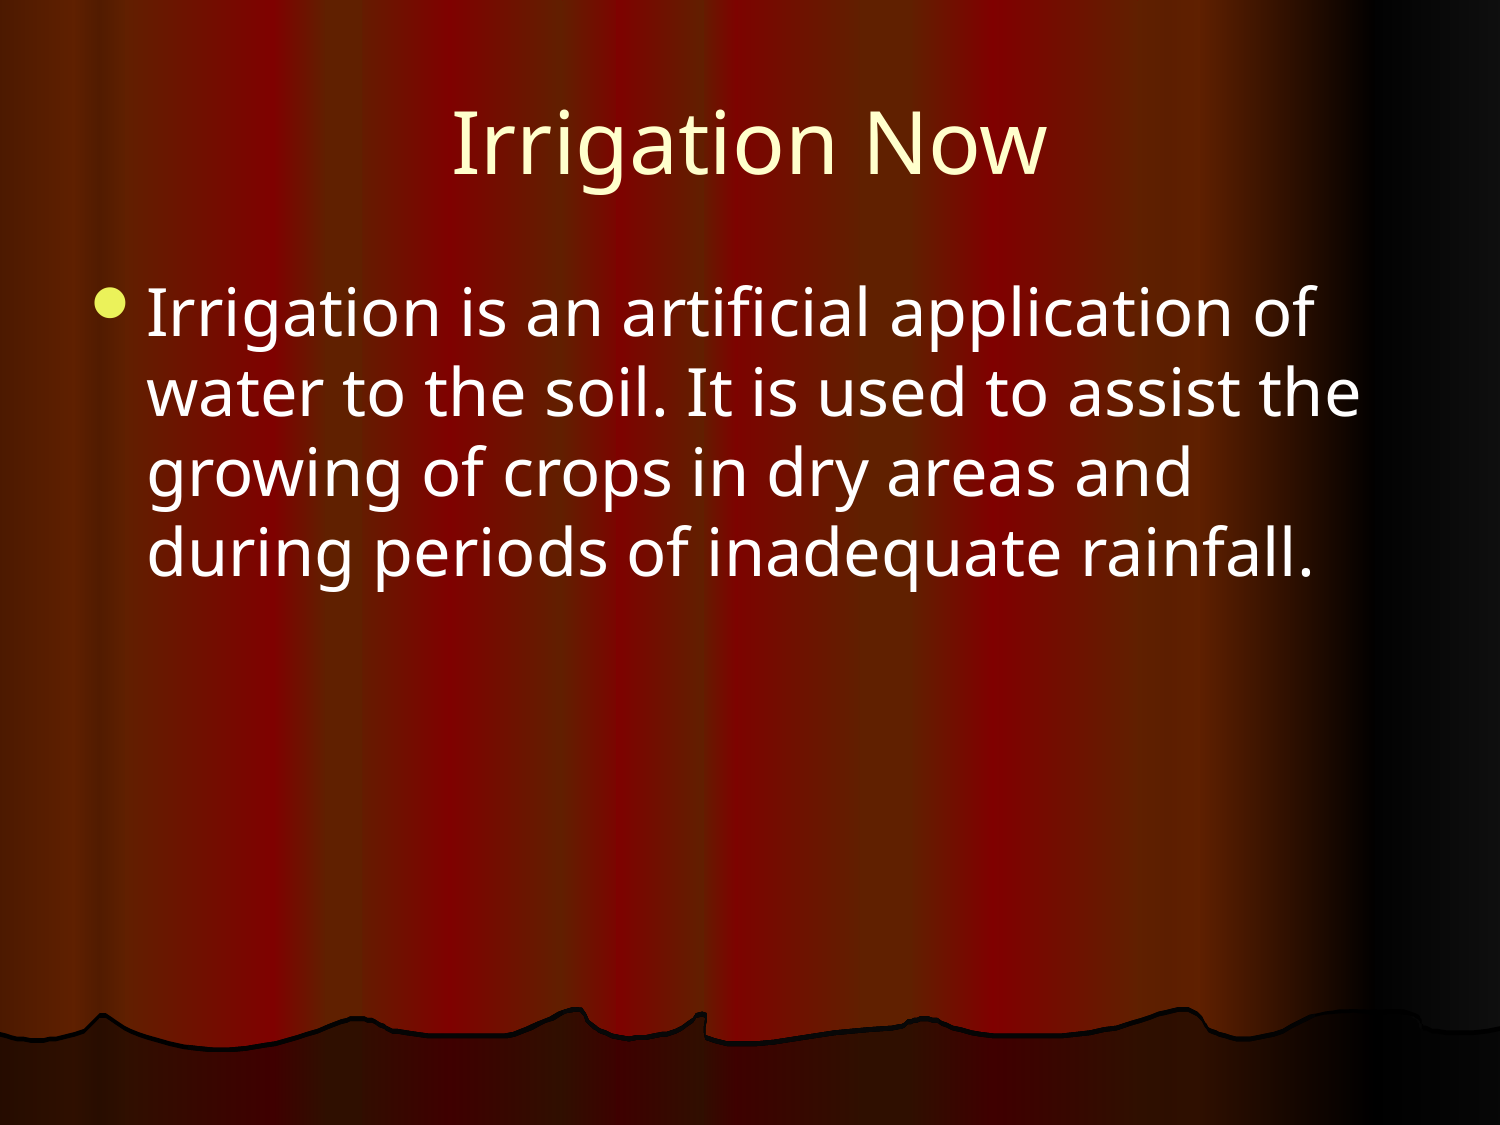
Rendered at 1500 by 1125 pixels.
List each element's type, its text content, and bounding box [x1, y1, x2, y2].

title Irrigation Now [74, 45, 1426, 233]
list Irrigation is an artificial application of water to the soil. It is used to assist the growing of crops in dry areas and during periods of inadequate rainfall. [74, 262, 1426, 1006]
